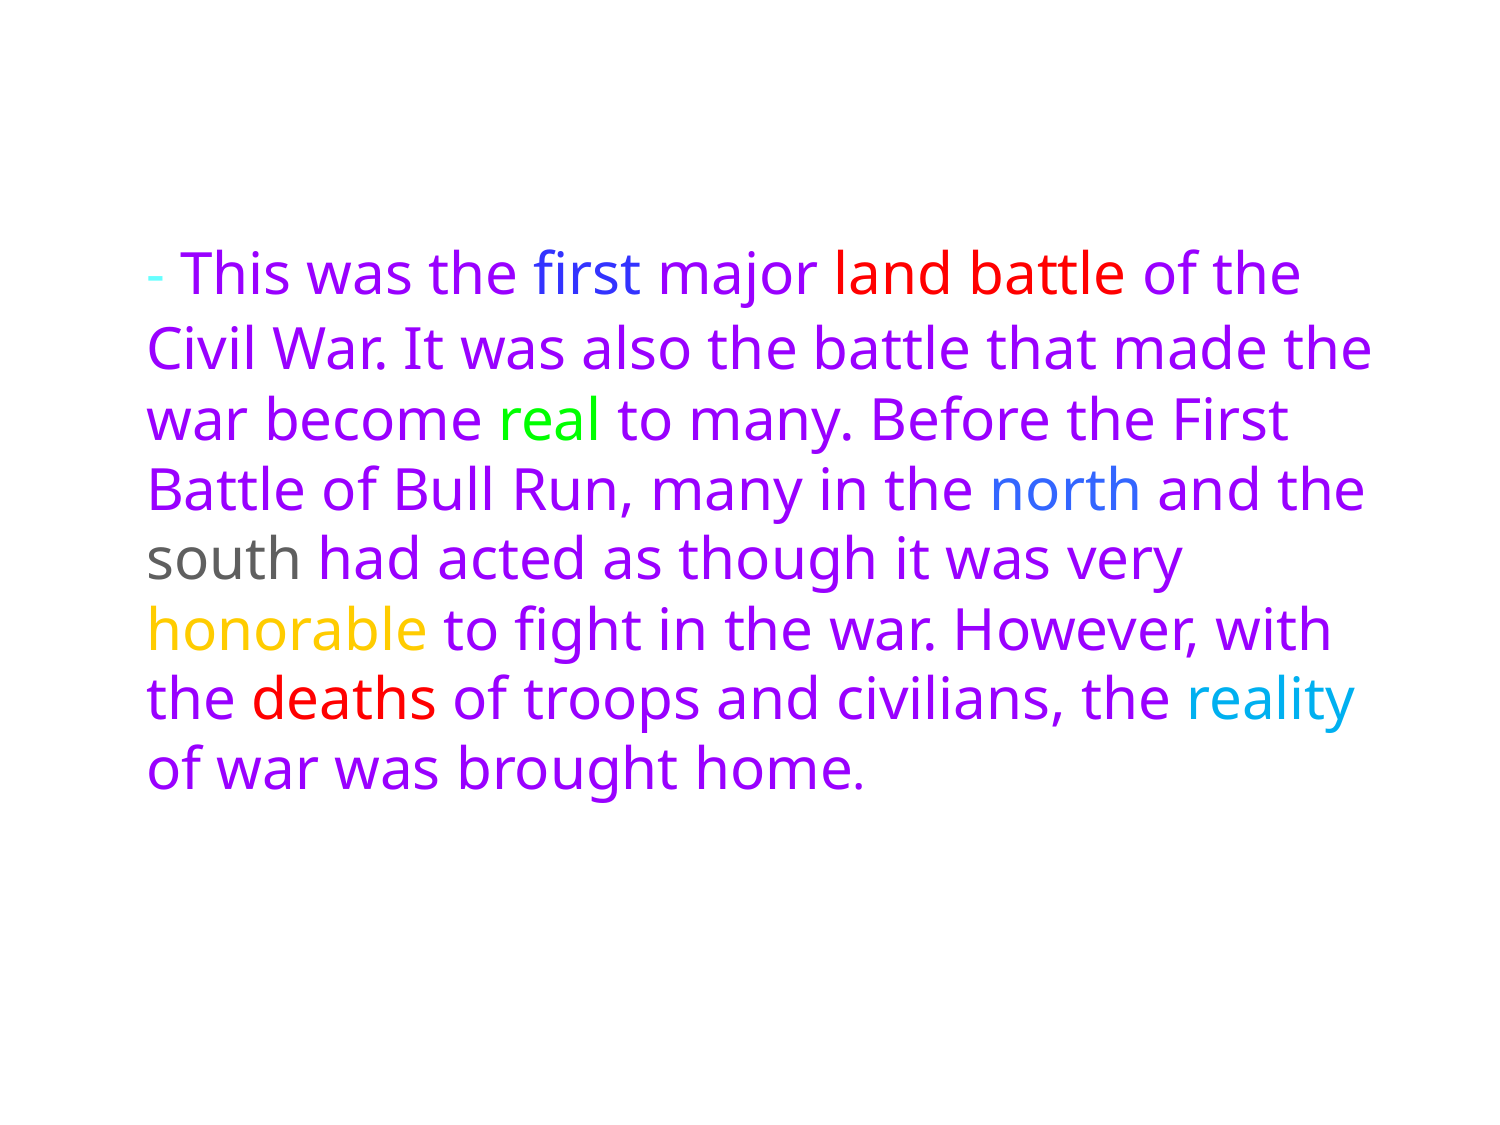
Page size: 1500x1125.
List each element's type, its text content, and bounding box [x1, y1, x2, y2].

list - This was the first major land battle of the Civil War. It was also the battle that made the war become real to many. Before the First Battle of Bull Run, many in the north and the south had acted as though it was very honorable to fight in the war. However, with the deaths of troops and civilians, the reality of war was brought home. [74, 87, 1426, 938]
